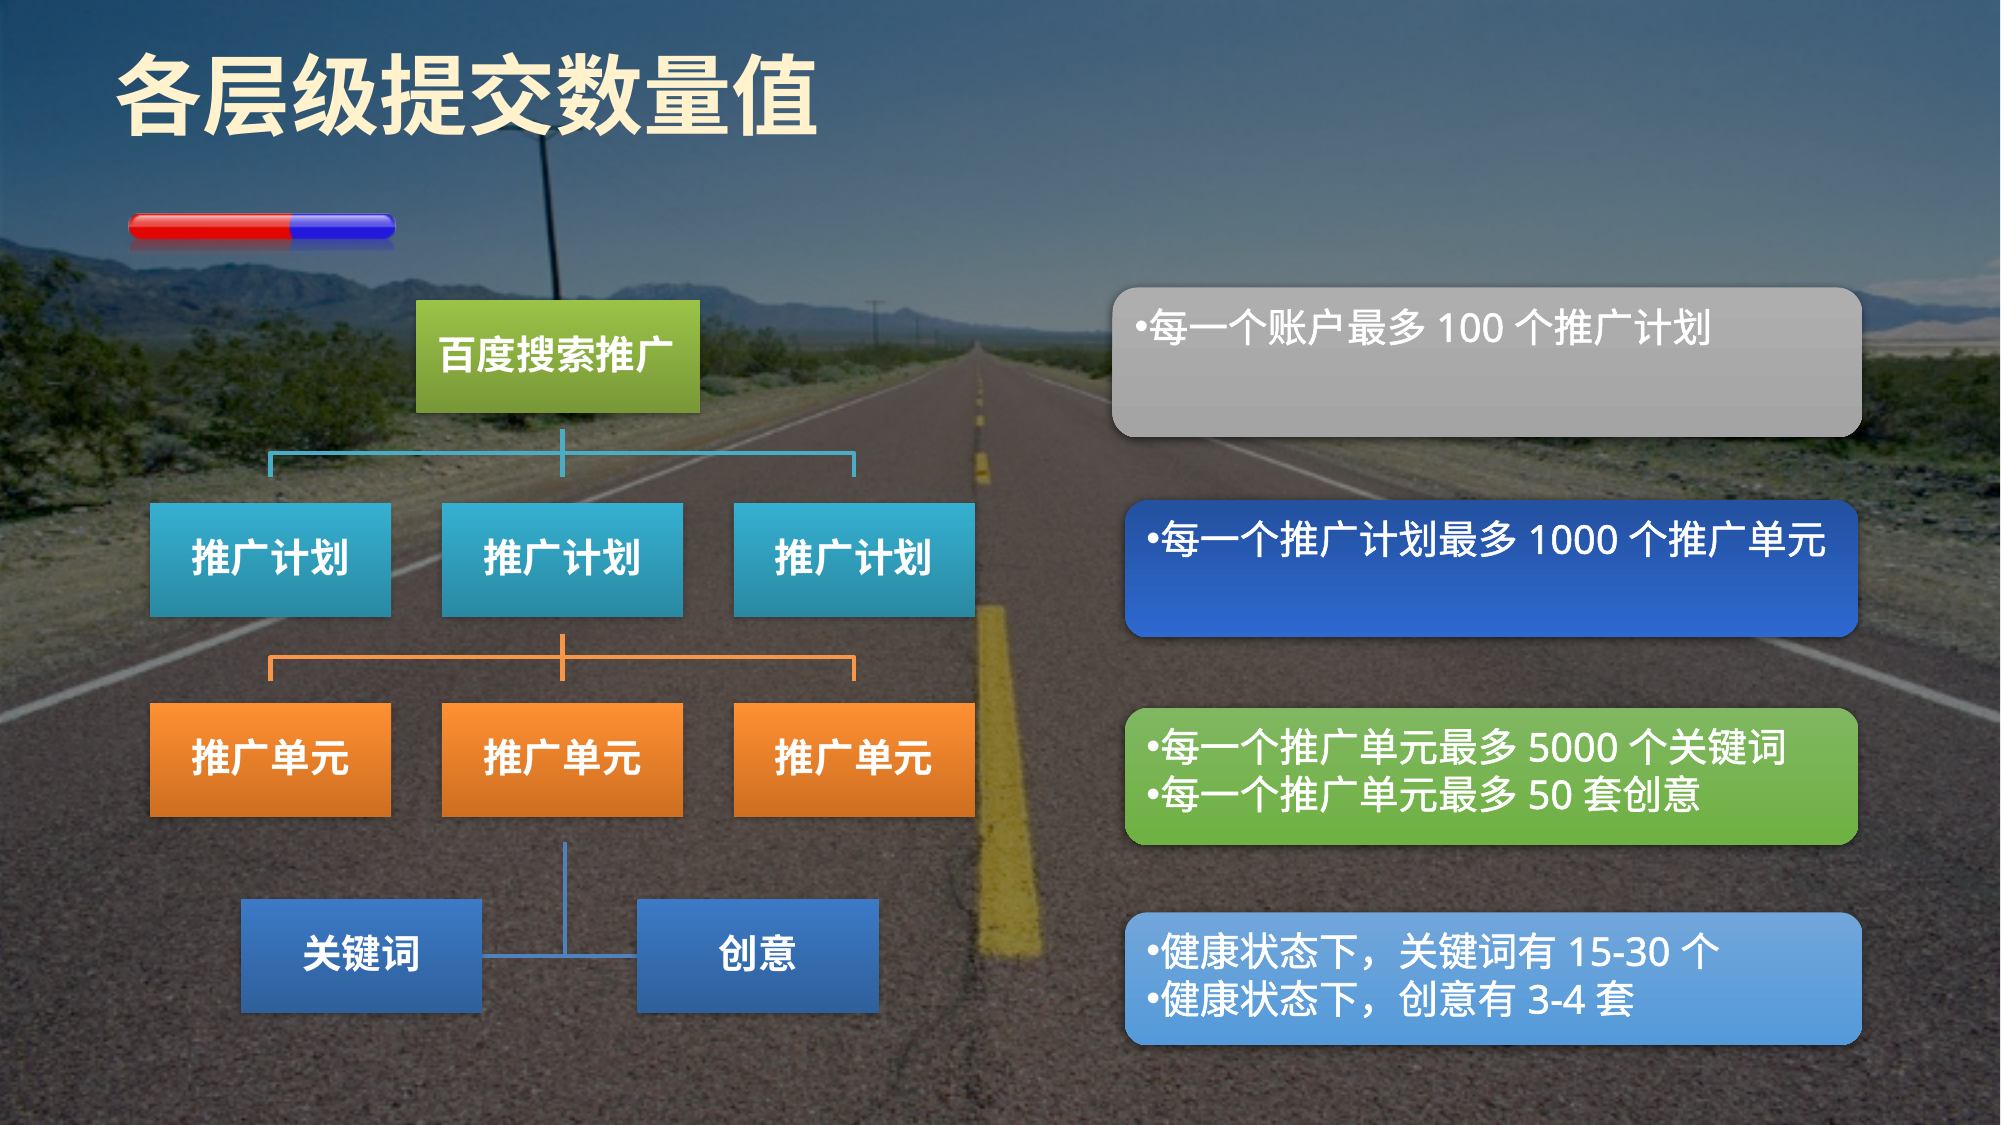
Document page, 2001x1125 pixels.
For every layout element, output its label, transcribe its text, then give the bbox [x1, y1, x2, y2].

picture [0, 0, 2001, 1125]
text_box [150, 299, 975, 1013]
title 各层级提交数量值 [99, 45, 1521, 203]
text_box 每一个推广单元最多5000个关键词 每一个推广单元最多50套创意 [1125, 707, 1859, 846]
text_box 健康状态下，关键词有15-30个 健康状态下，创意有3-4套 [1124, 912, 1863, 1046]
text_box 每一个推广计划最多1000个推广单元 [1125, 499, 1859, 638]
text_box 每一个账户最多100个推广计划 [1112, 287, 1863, 438]
